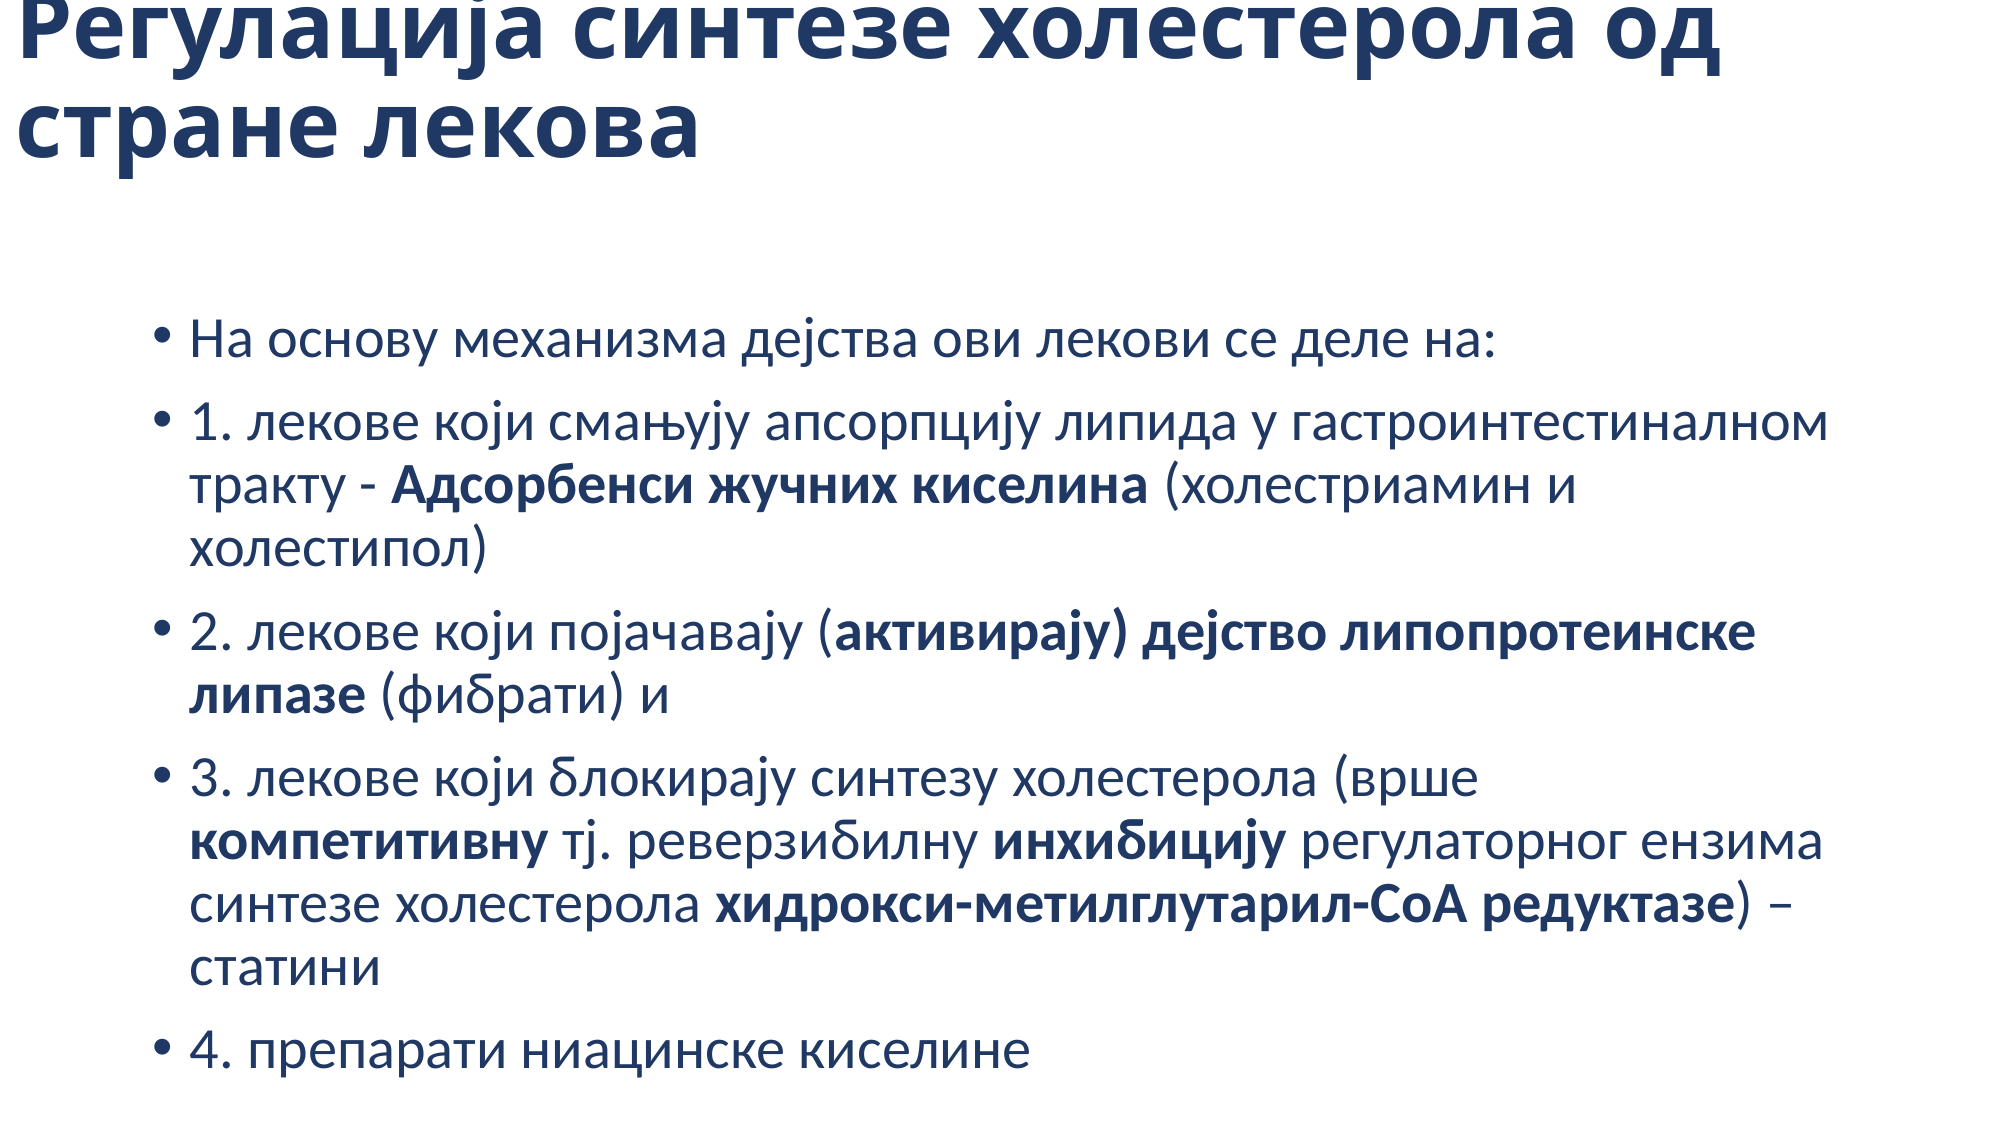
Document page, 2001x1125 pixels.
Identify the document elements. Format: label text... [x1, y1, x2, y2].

title Регулација синтезе холестерола од стране лекова [0, 0, 2000, 158]
list На основу механизма дејства ови лекови се деле на: 1. лекове који смањују апсорпцију липида у гастроинтестиналном тракту - Адсорбенси жучних киселина (холестриамин и холестипол) 2. лекове који појачавају (активирају) дејство липопротеинске липазе (фибрати) и 3. лекове који блокирају синтезу холестерола (врше компетитивну тј. реверзибилну инхибицију регулаторног ензима синтезе холестерола хидрокси-метилглутарил-CoA редуктазе) – статини 4. препарати ниацинске киселине [137, 299, 1863, 1125]
